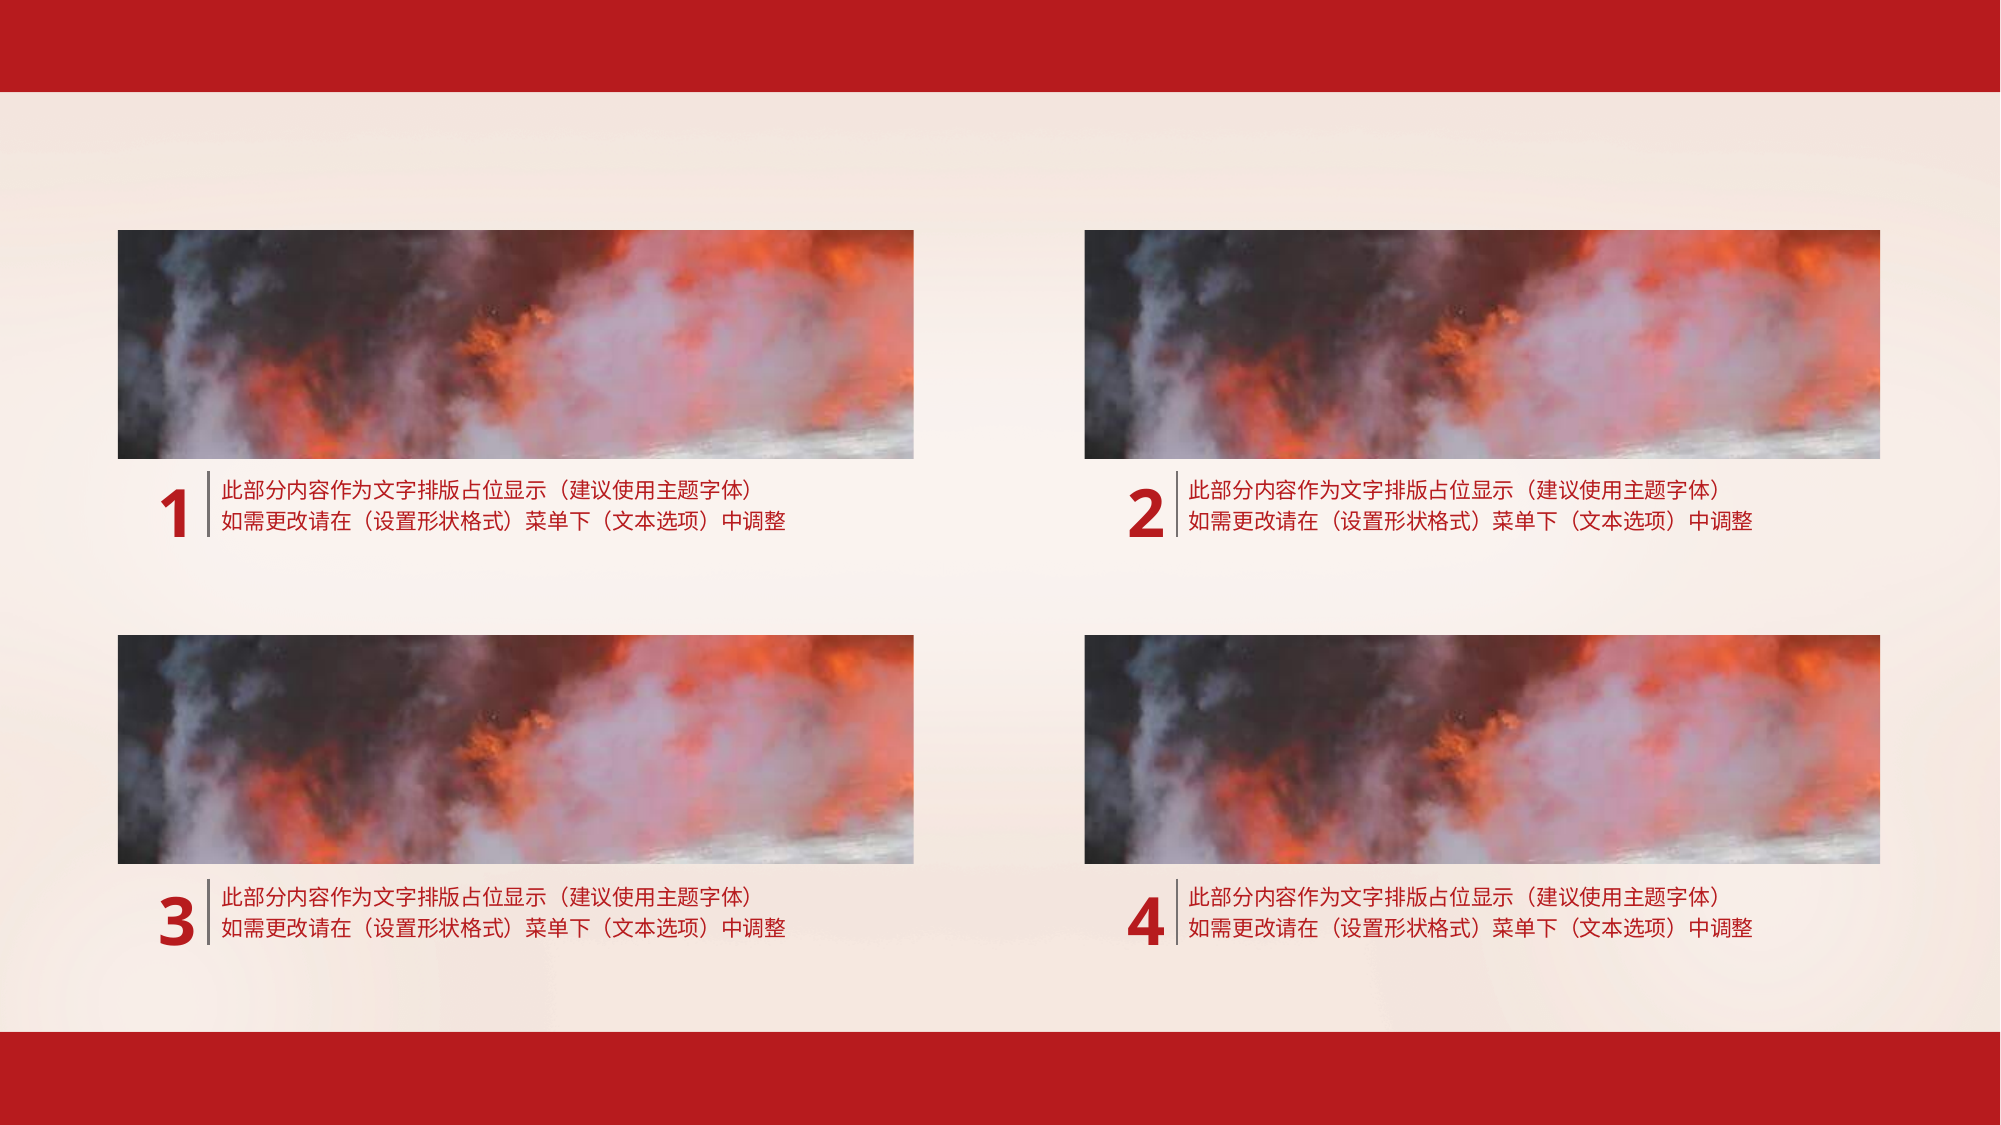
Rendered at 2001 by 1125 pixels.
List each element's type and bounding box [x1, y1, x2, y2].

text_box [117, 230, 1883, 960]
picture [0, 0, 2001, 1125]
